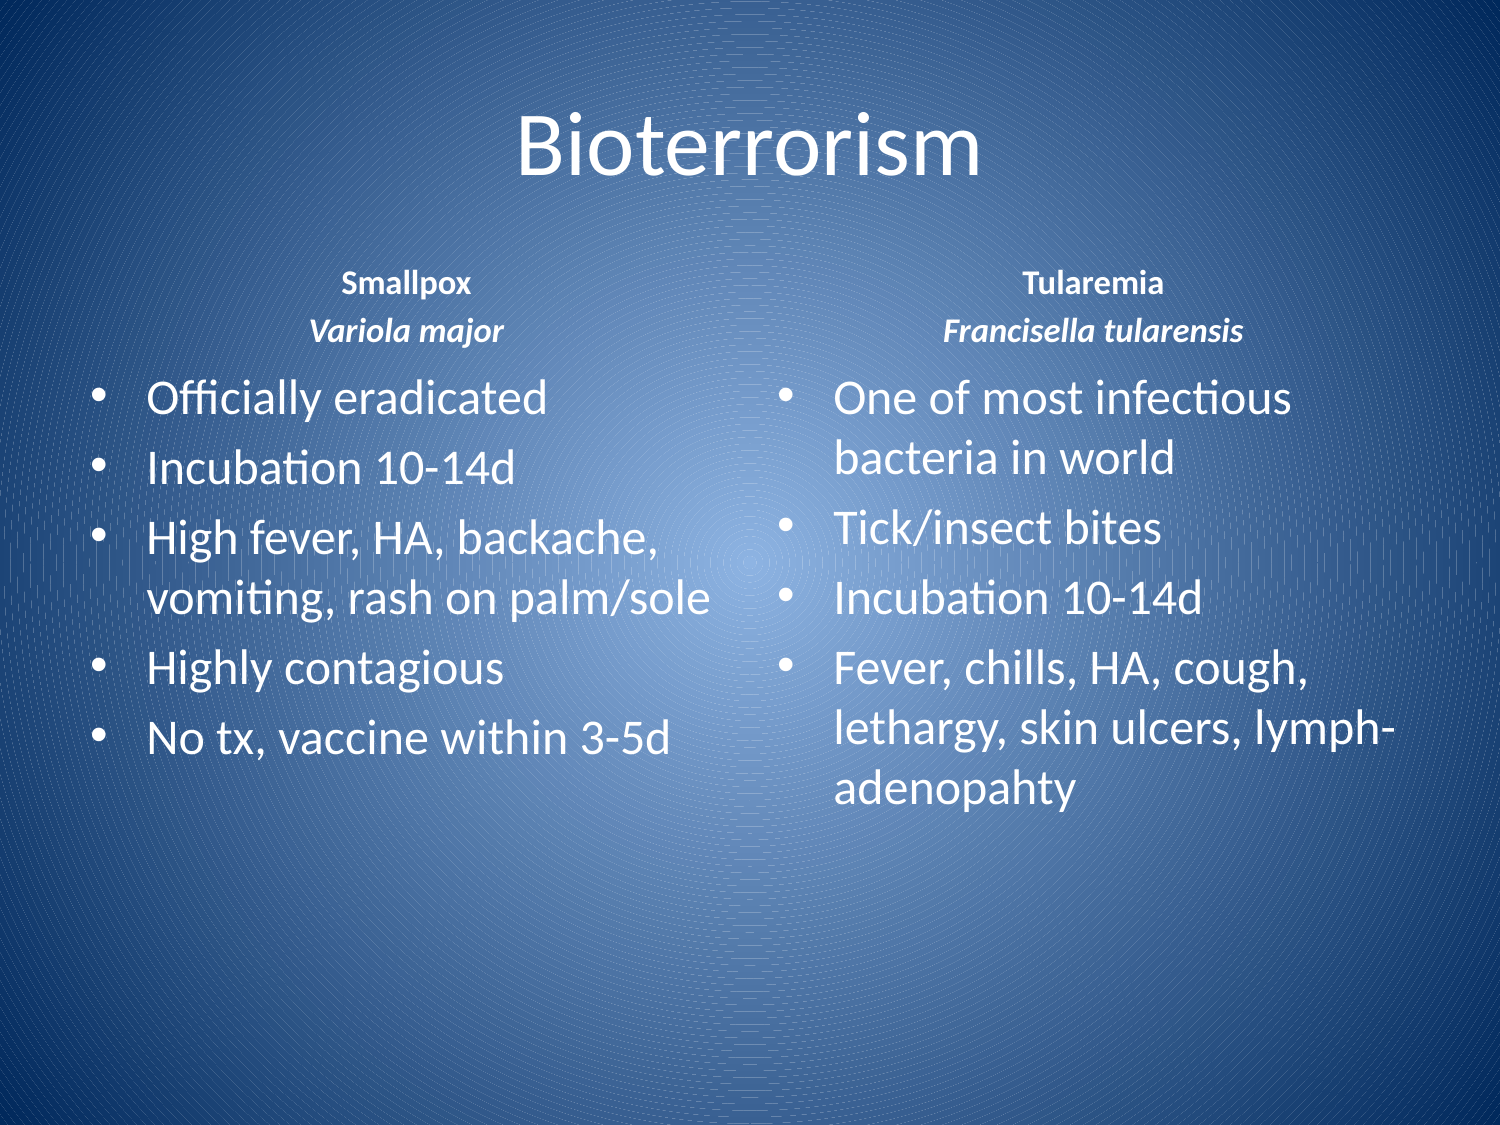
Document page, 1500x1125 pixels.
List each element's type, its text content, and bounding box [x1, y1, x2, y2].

list Officially eradicated Incubation 10-14d High fever, HA, backache, vomiting, rash on palm/sole Highly contagious No tx, vaccine within 3-5d [75, 356, 738, 1005]
list Tularemia Francisella tularensis [761, 251, 1425, 356]
list One of most infectious bacteria in world Tick/insect bites Incubation 10-14d Fever, chills, HA, cough, lethargy, skin ulcers, lymph-adenopahty [761, 356, 1425, 1005]
list Smallpox Variola major [75, 251, 738, 356]
title Bioterrorism [75, 45, 1425, 233]
